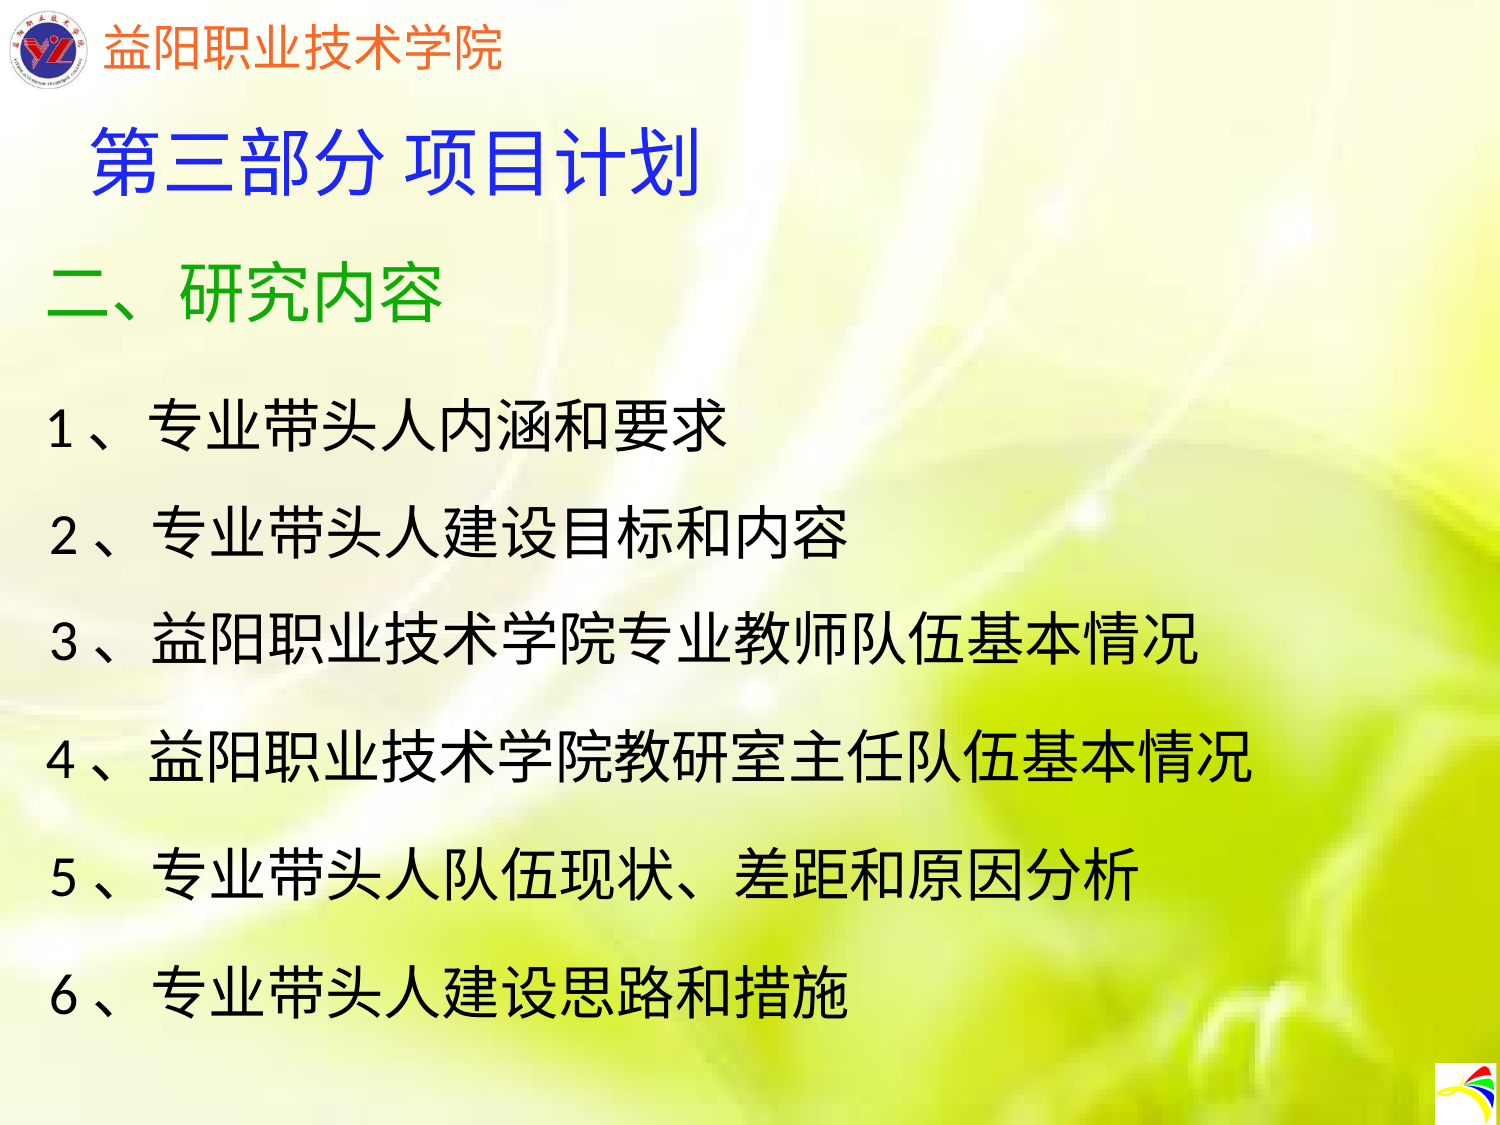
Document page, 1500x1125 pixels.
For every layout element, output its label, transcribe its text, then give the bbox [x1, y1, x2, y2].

text_box 2、专业带头人建设目标和内容 [34, 488, 1058, 574]
picture [0, 0, 1500, 1125]
text_box 6、专业带头人建设思路和措施 [34, 949, 1424, 1034]
text_box 第三部分 项目计划 [13, 113, 777, 208]
text_box 1、专业带头人内涵和要求 [29, 382, 1471, 467]
text_box 二、研究内容 [29, 243, 668, 338]
text_box 4、益阳职业技术学院教研室主任队伍基本情况 [30, 712, 1365, 798]
text_box 5、专业带头人队伍现状、差距和原因分析 [34, 831, 1341, 916]
text_box 3、益阳职业技术学院专业教师队伍基本情况 [34, 594, 1341, 680]
